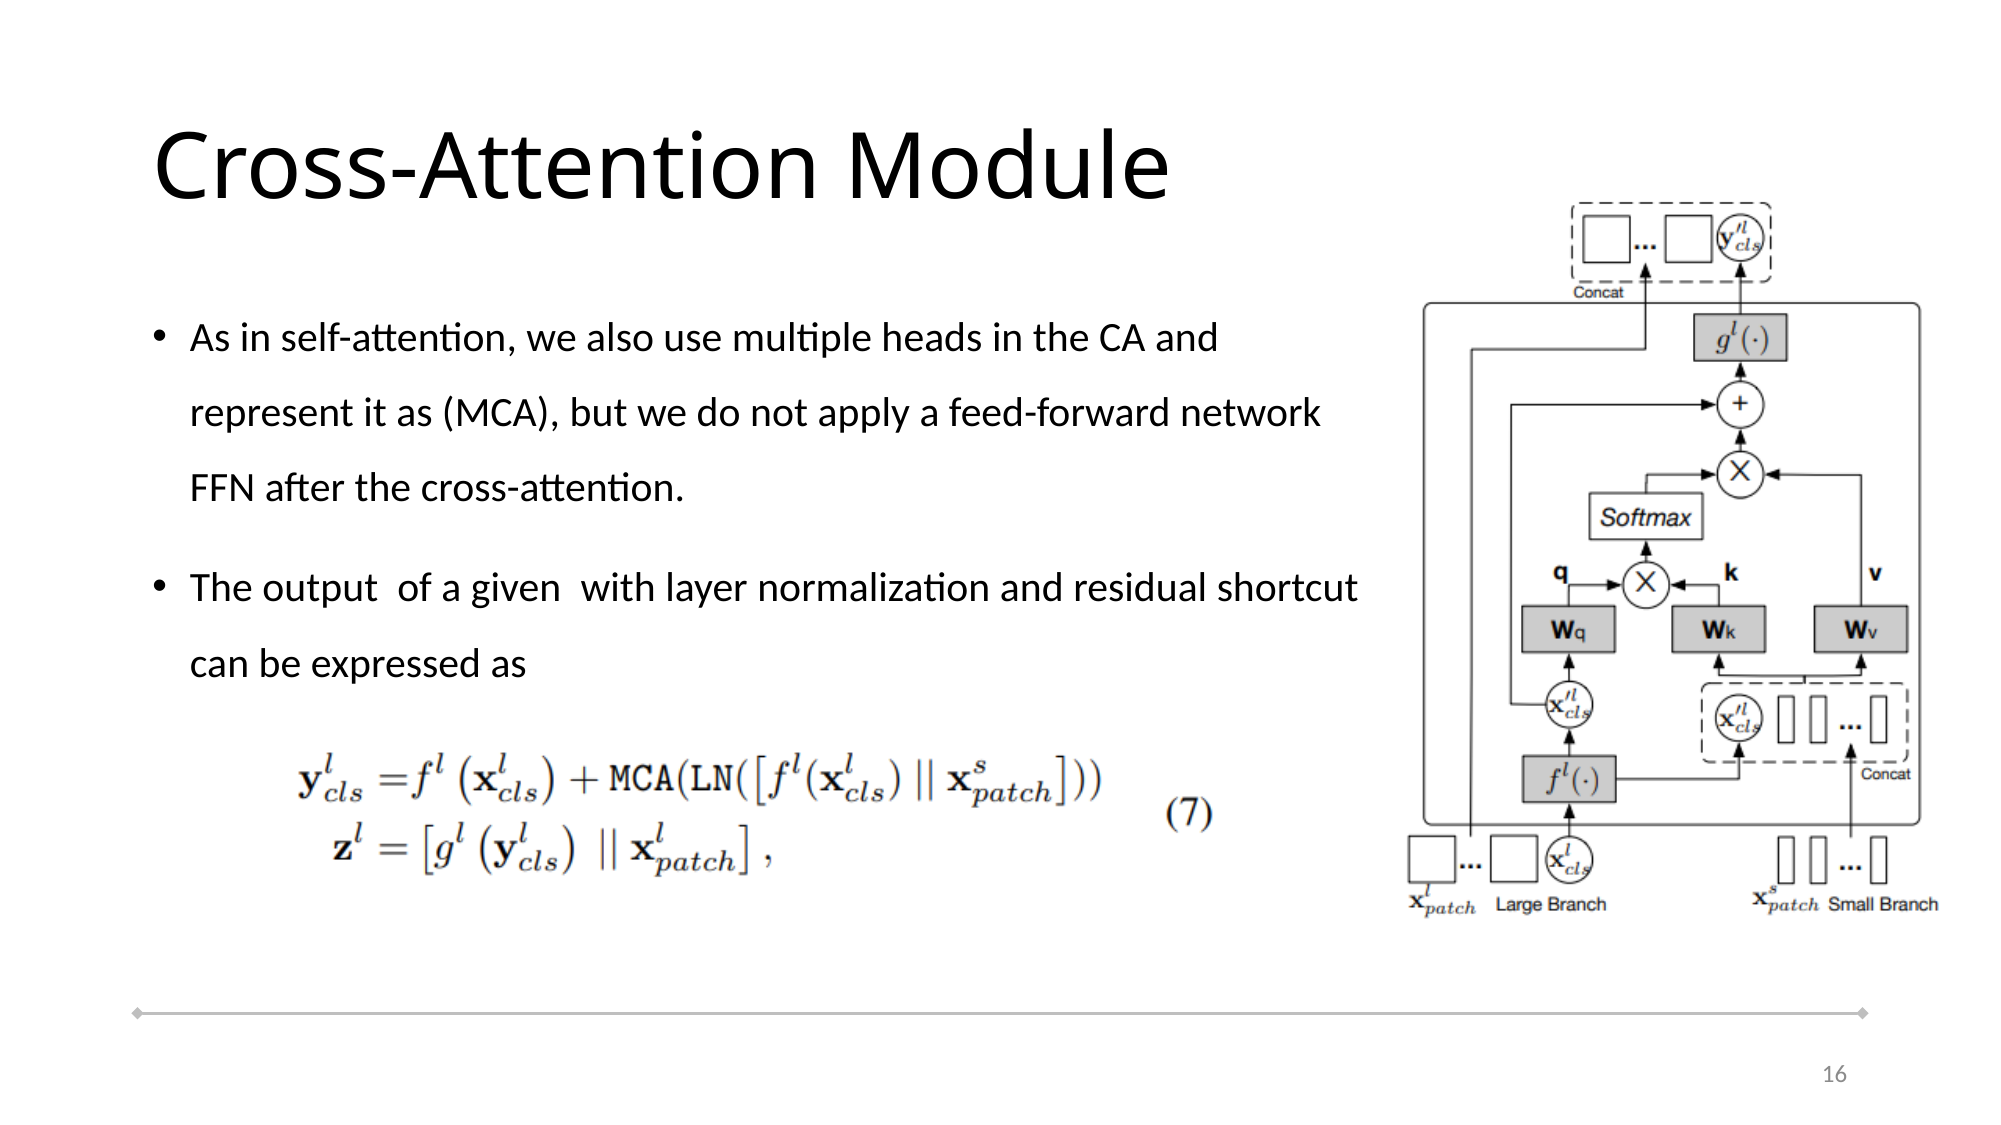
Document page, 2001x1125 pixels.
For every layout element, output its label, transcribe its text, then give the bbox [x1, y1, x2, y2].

picture [277, 734, 1250, 896]
title Cross-Attention Module [137, 59, 1863, 278]
picture [1359, 154, 2000, 939]
slide_number 16 [1412, 1042, 1863, 1103]
